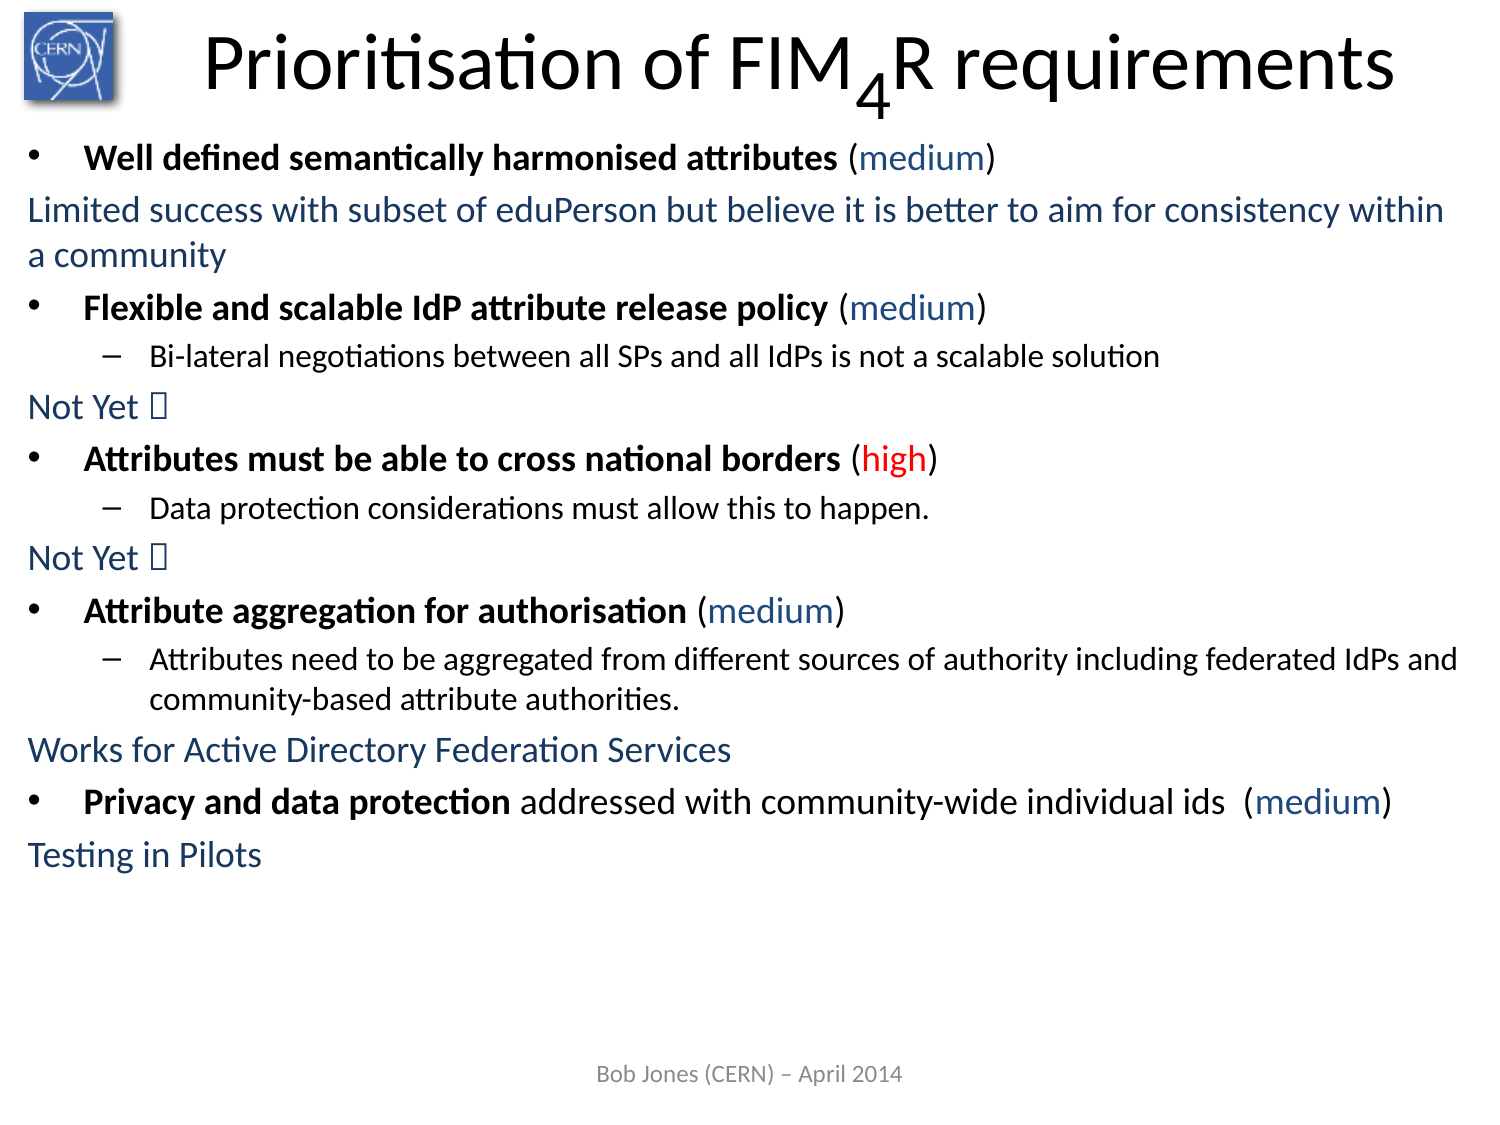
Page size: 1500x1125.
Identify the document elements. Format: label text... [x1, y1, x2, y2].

footer Bob Jones (CERN) – April 2014 [512, 1042, 988, 1103]
list Well defined semantically harmonised attributes (medium) Limited success with subset of eduPerson but believe it is better to aim for consistency within a community Flexible and scalable IdP attribute release policy (medium) Bi-lateral negotiations between all SPs and all IdPs is not a scalable solution Not Yet  Attributes must be able to cross national borders (high) Data protection considerations must allow this to happen. Not Yet  Attribute aggregation for authorisation (medium) Attributes need to be aggregated from different sources of authority including federated IdPs and community-based attribute authorities. Works for Active Directory Federation Services Privacy and data protection addressed with community-wide individual ids (medium) Testing in Pilots [12, 125, 1475, 1113]
title Prioritisation of FIM4R requirements [125, 0, 1475, 125]
picture [24, 12, 113, 100]
